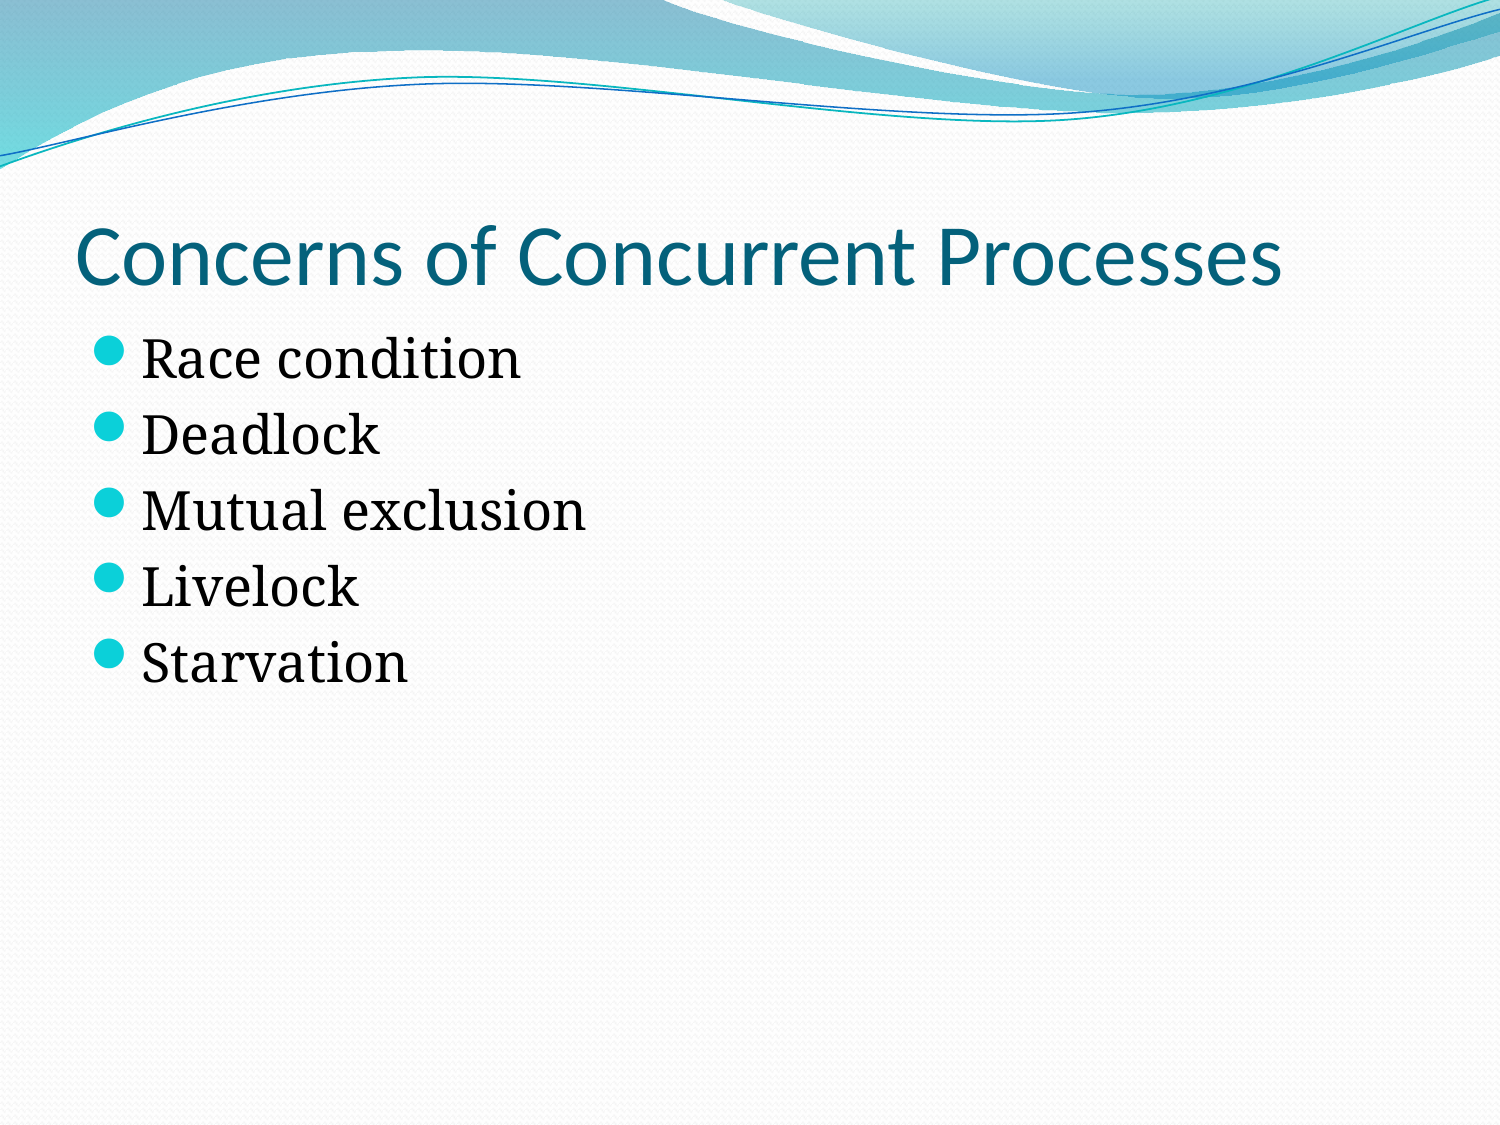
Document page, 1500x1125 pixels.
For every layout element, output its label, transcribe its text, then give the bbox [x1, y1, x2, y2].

list Race condition Deadlock Mutual exclusion Livelock Starvation [75, 317, 1425, 1038]
title Concerns of Concurrent Processes [75, 115, 1425, 303]
